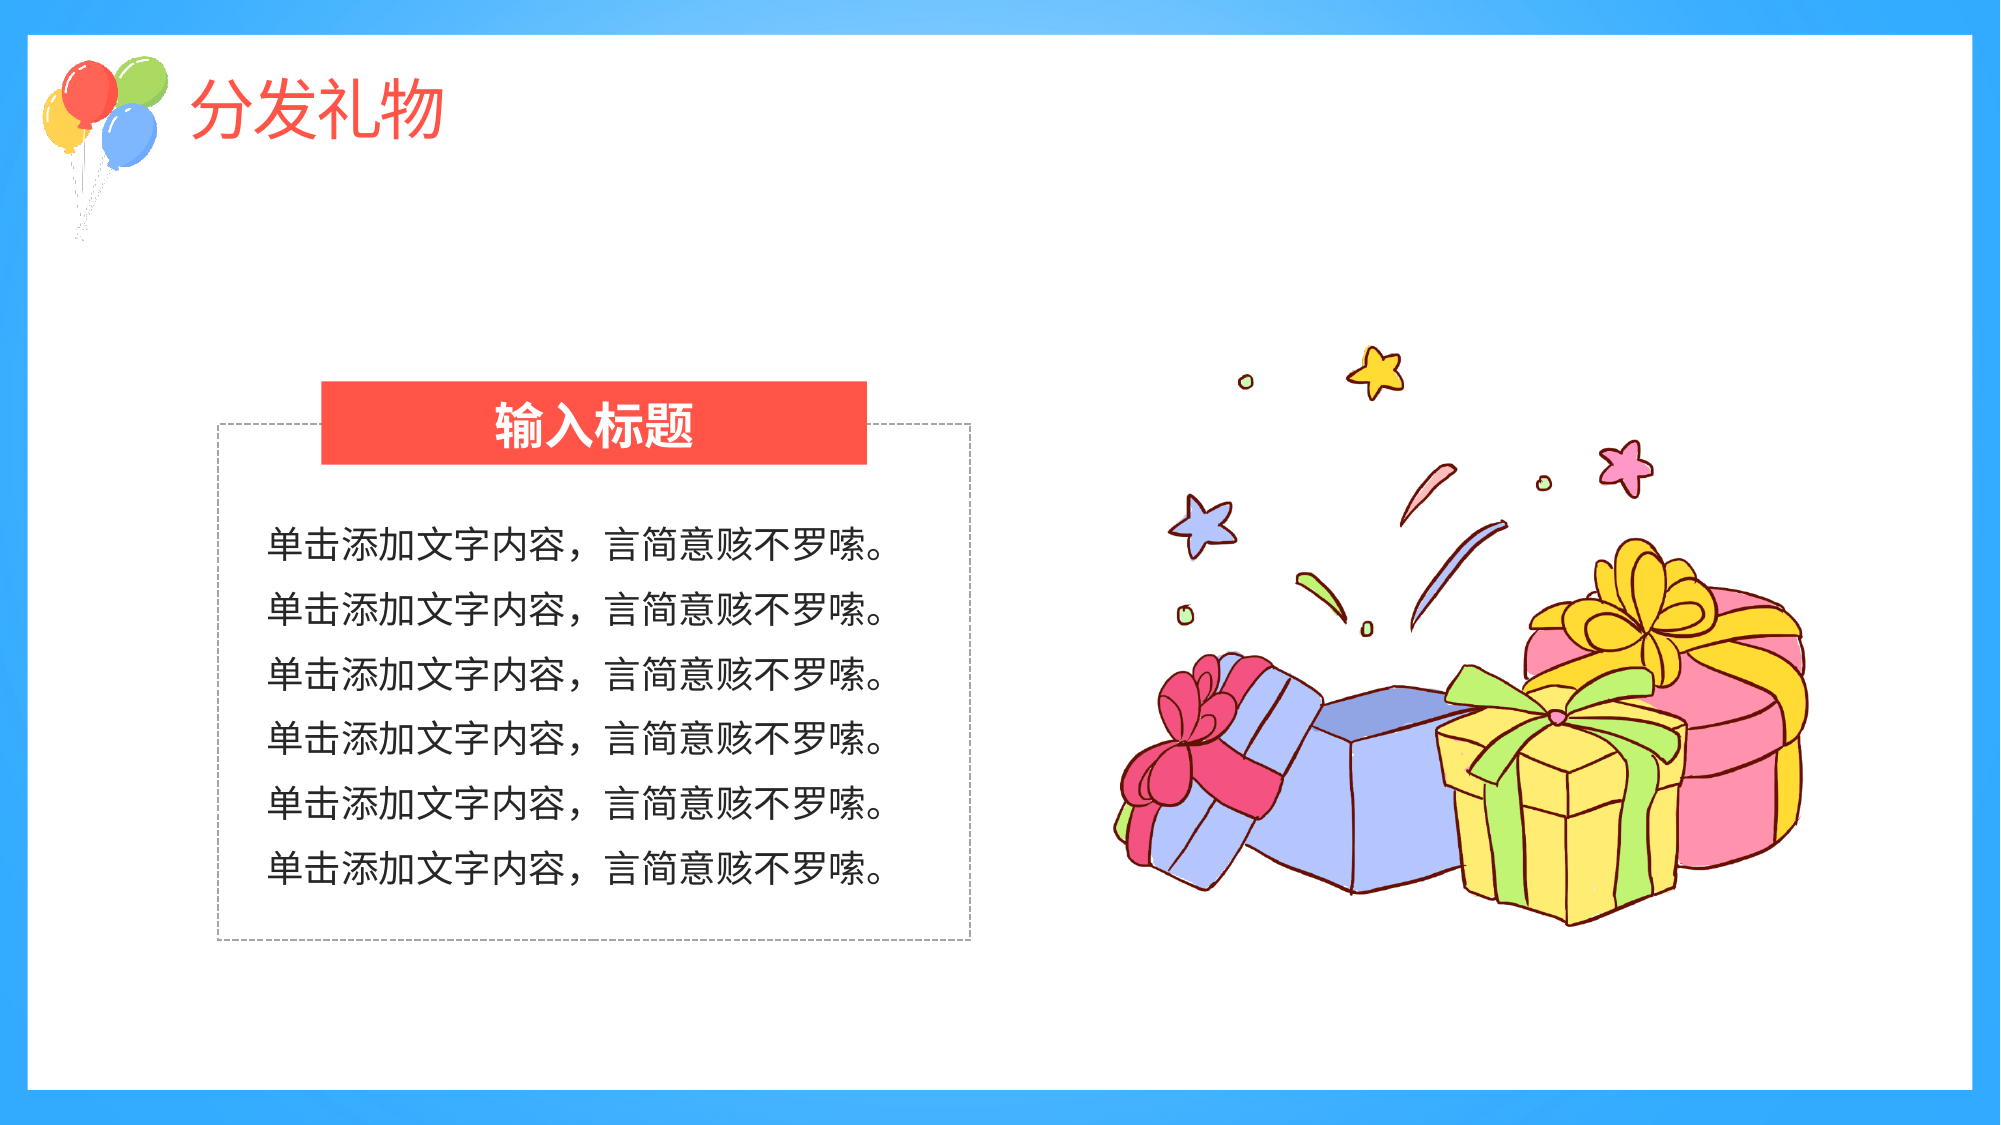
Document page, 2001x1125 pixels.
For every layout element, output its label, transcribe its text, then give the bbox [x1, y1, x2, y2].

text_box 单击添加文字内容，言简意赅不罗嗦。单击添加文字内容，言简意赅不罗嗦。单击添加文字内容，言简意赅不罗嗦。单击添加文字内容，言简意赅不罗嗦。单击添加文字内容，言简意赅不罗嗦。单击添加文字内容，言简意赅不罗嗦。 [251, 494, 937, 897]
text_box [321, 381, 867, 465]
text_box [217, 423, 971, 941]
picture [0, 0, 2000, 1125]
